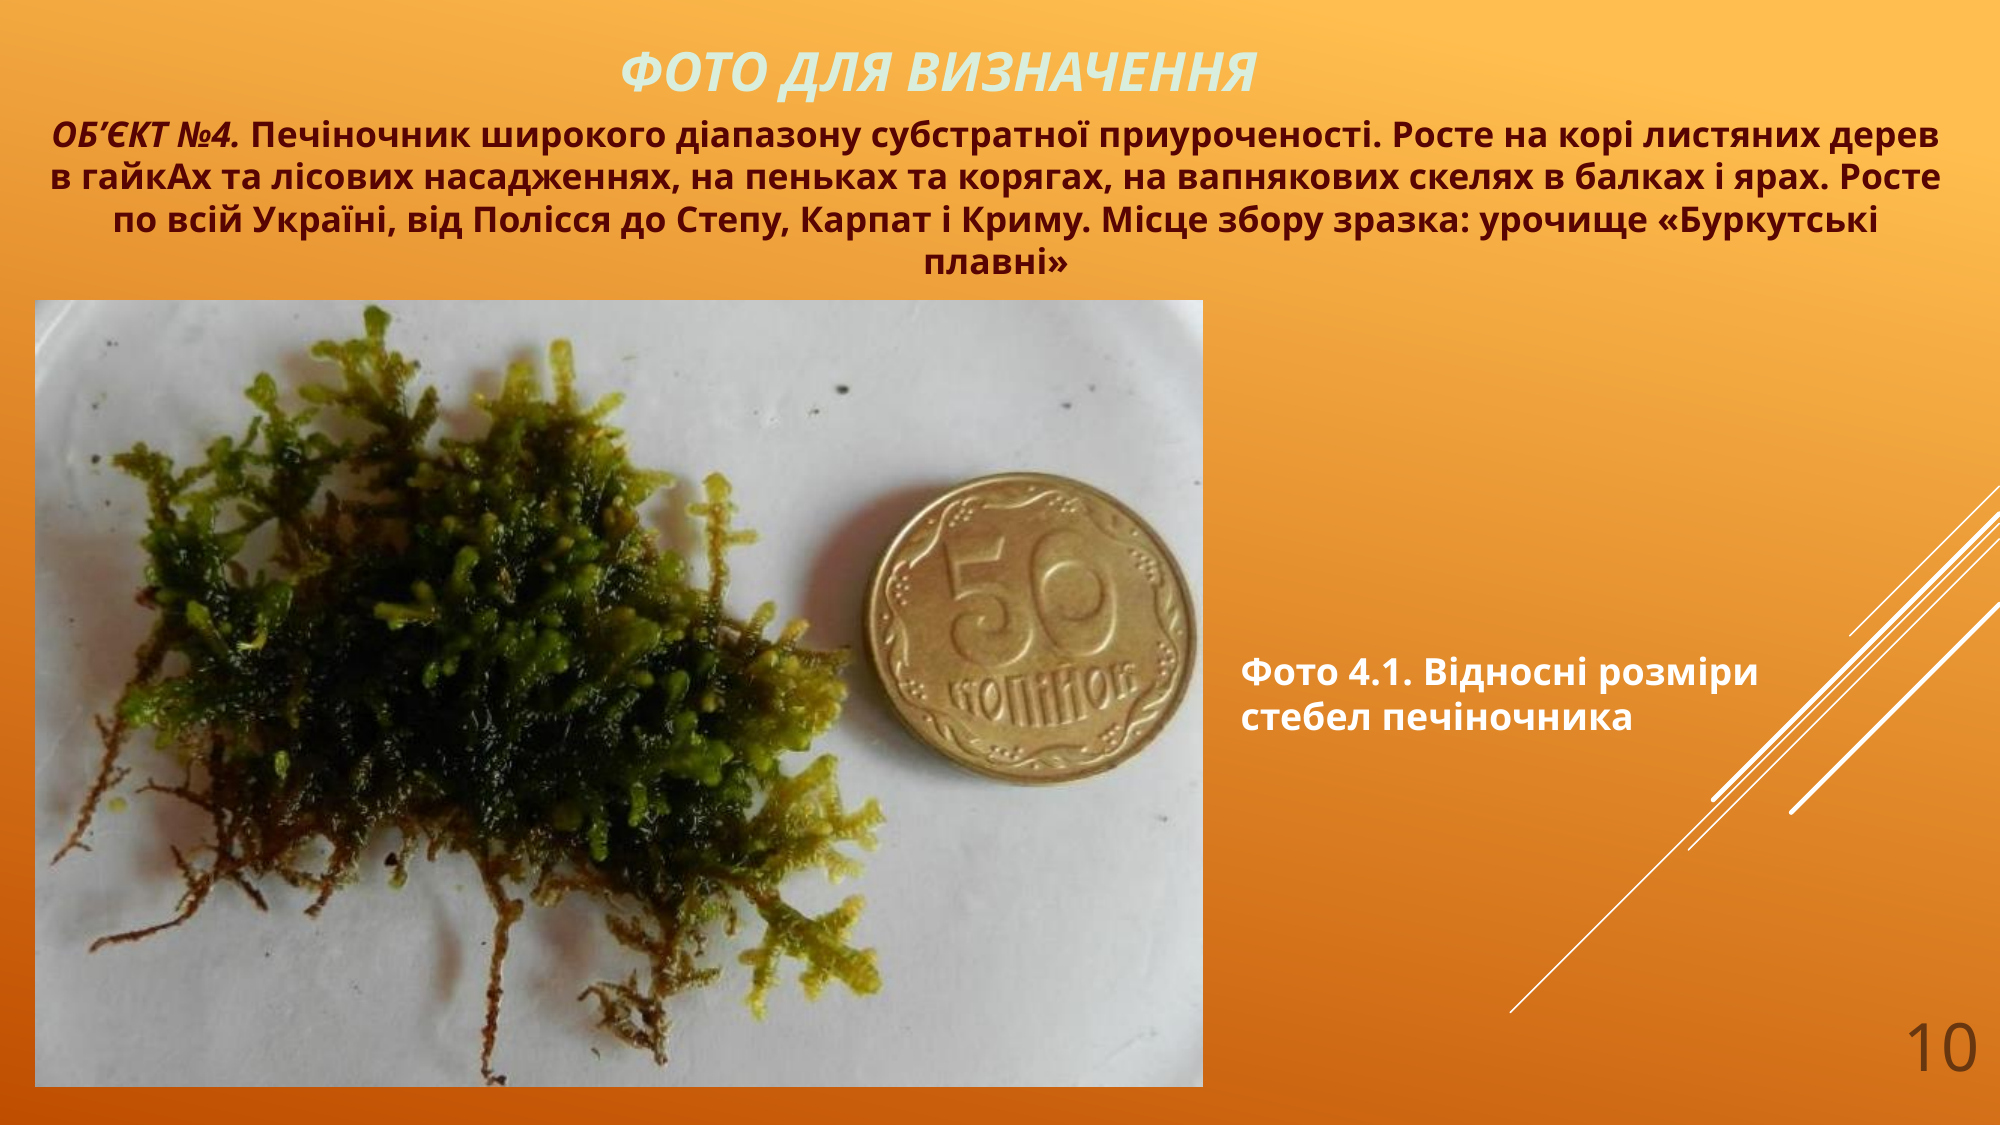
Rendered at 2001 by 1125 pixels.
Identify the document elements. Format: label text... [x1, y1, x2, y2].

picture [35, 300, 1204, 1087]
text_box Об’єкт №4. Печіночник широкого діапазону субстратної приуроченості. Росте на корі листяних дерев в гайкАх та лісових насадженнях, на пеньках та корягах, на вапнякових скелях в балках і ярах. Росте по всій Україні, від Полісся до Степу, Карпат і Криму. Місце збору зразка: урочище «Буркутські плавні» [32, 103, 1960, 290]
title Фото для визначення [604, 10, 1296, 103]
slide_number 10 [1881, 993, 1995, 1104]
text_box Фото 4.1. Відносні розміри стебел печіночника [1225, 640, 1882, 746]
